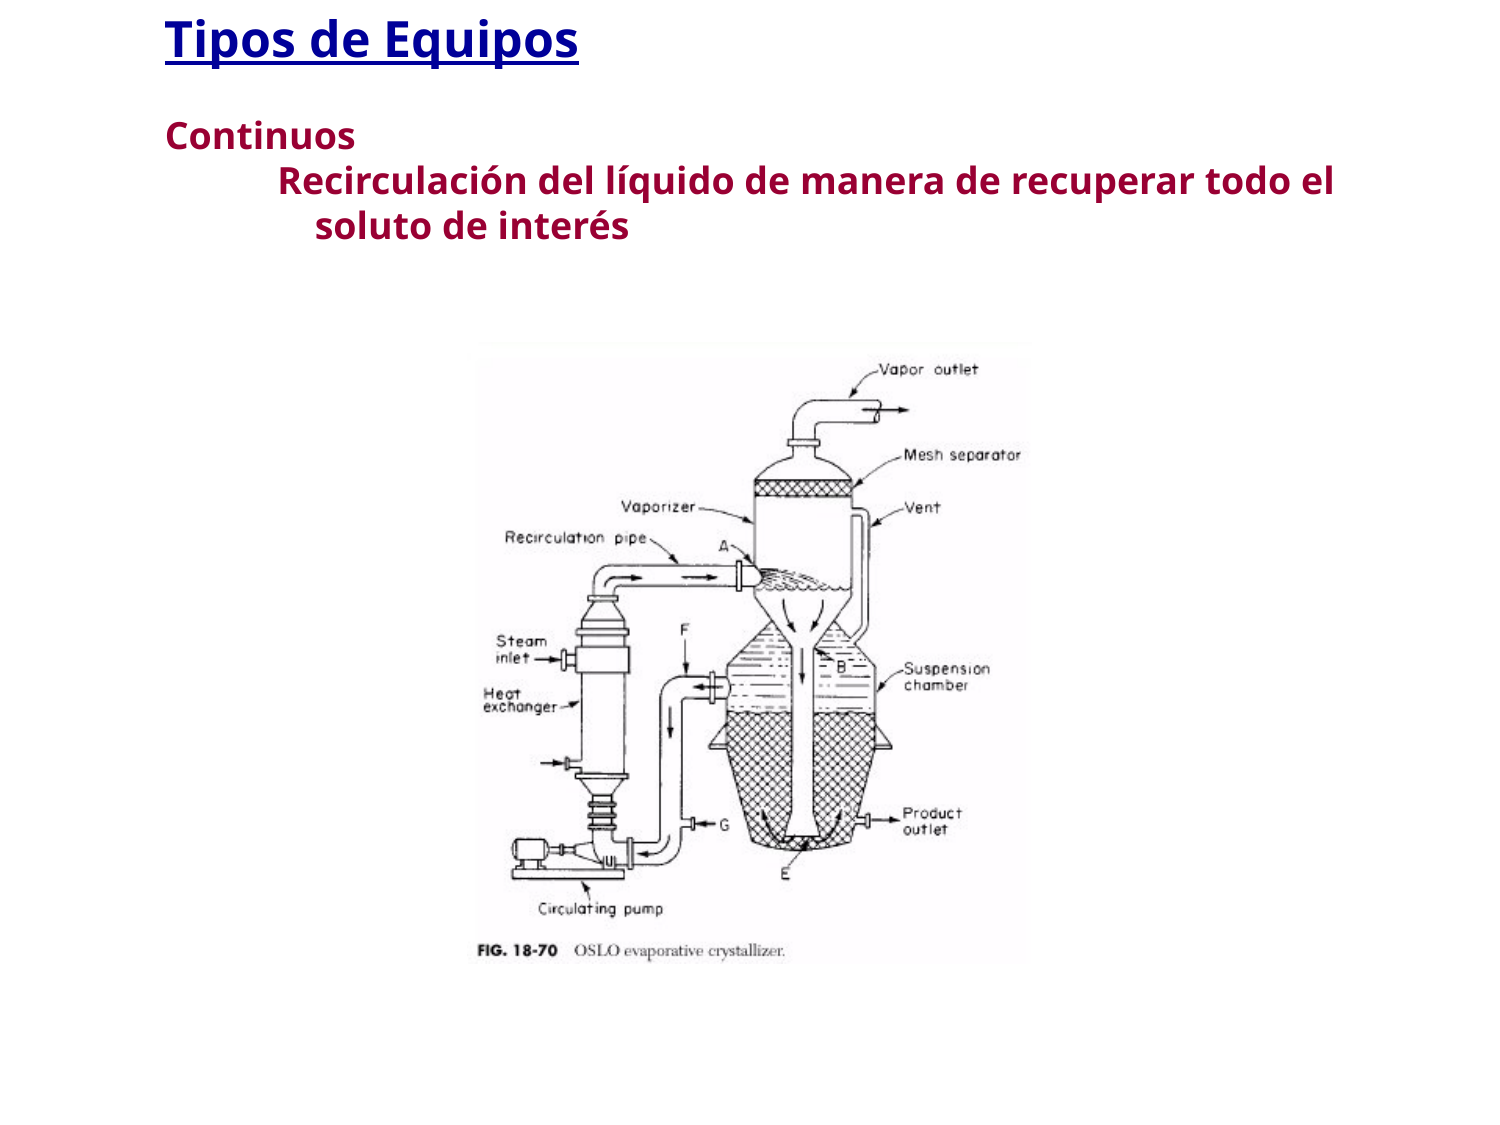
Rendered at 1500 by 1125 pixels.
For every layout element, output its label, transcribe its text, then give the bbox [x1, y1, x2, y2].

text_box Tipos de Equipos Continuos Recirculación del líquido de manera de recuperar todo el soluto de interés [0, 0, 1363, 390]
picture [467, 341, 1033, 965]
